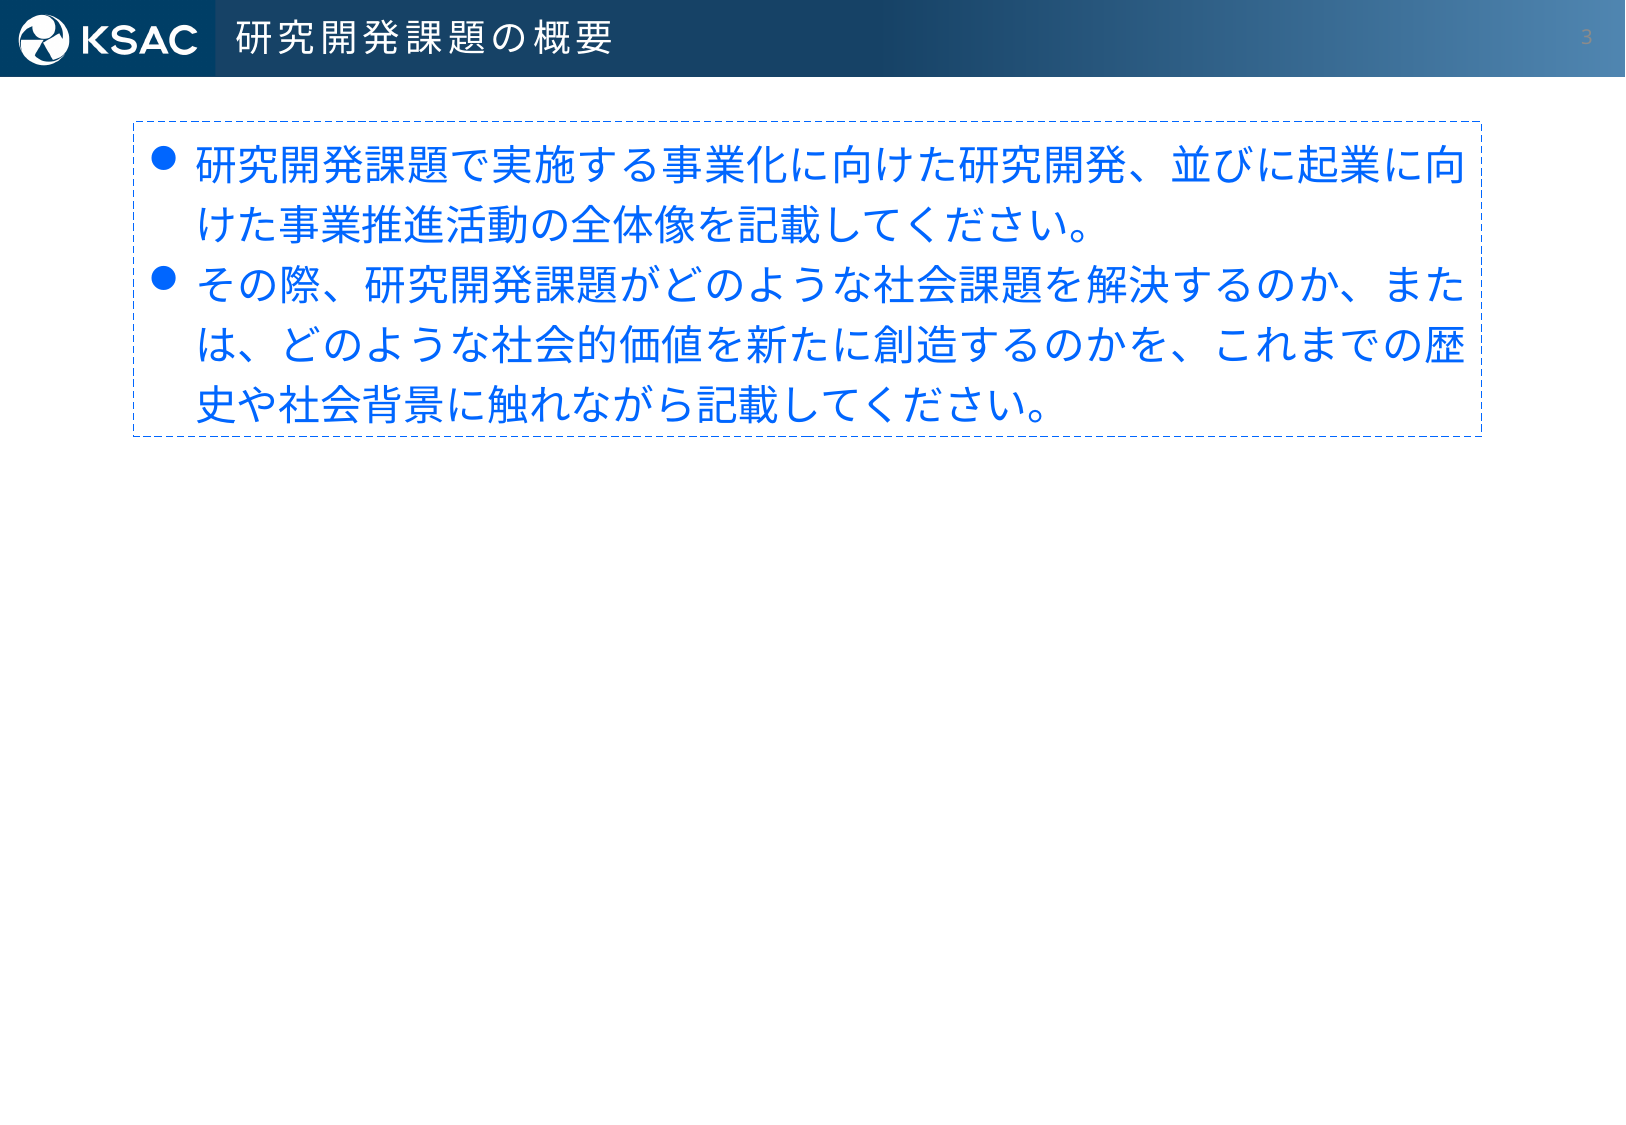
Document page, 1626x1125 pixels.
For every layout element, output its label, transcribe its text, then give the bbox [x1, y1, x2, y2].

picture [0, 0, 216, 76]
slide_number 2 [1428, 8, 1608, 69]
text_box 研究開発課題で実施する事業化に向けた研究開発、並びに起業に向けた事業推進活動の全体像を記載してください。 その際、研究開発課題がどのような社会課題を解決するのか、または、どのような社会的価値を新たに創造するのかを、これまでの歴史や社会背景に触れながら記載してください。 [133, 121, 1482, 437]
text_box 研究開発課題の概要 [220, 6, 629, 66]
